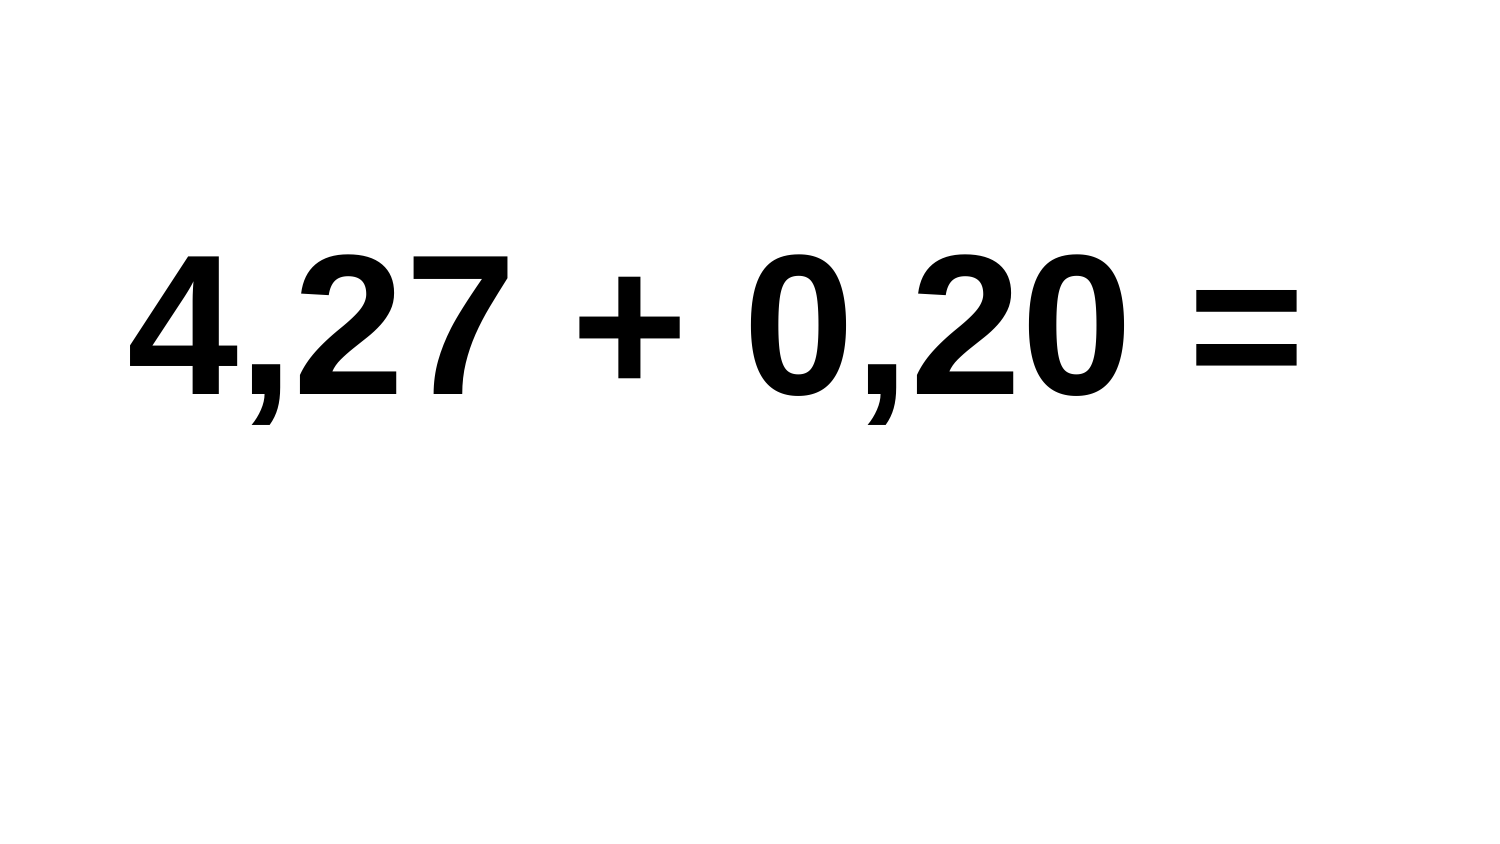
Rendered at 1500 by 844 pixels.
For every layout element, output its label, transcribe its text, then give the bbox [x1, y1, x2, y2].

text_box 4,27 + 0,20 = [112, 259, 1388, 450]
